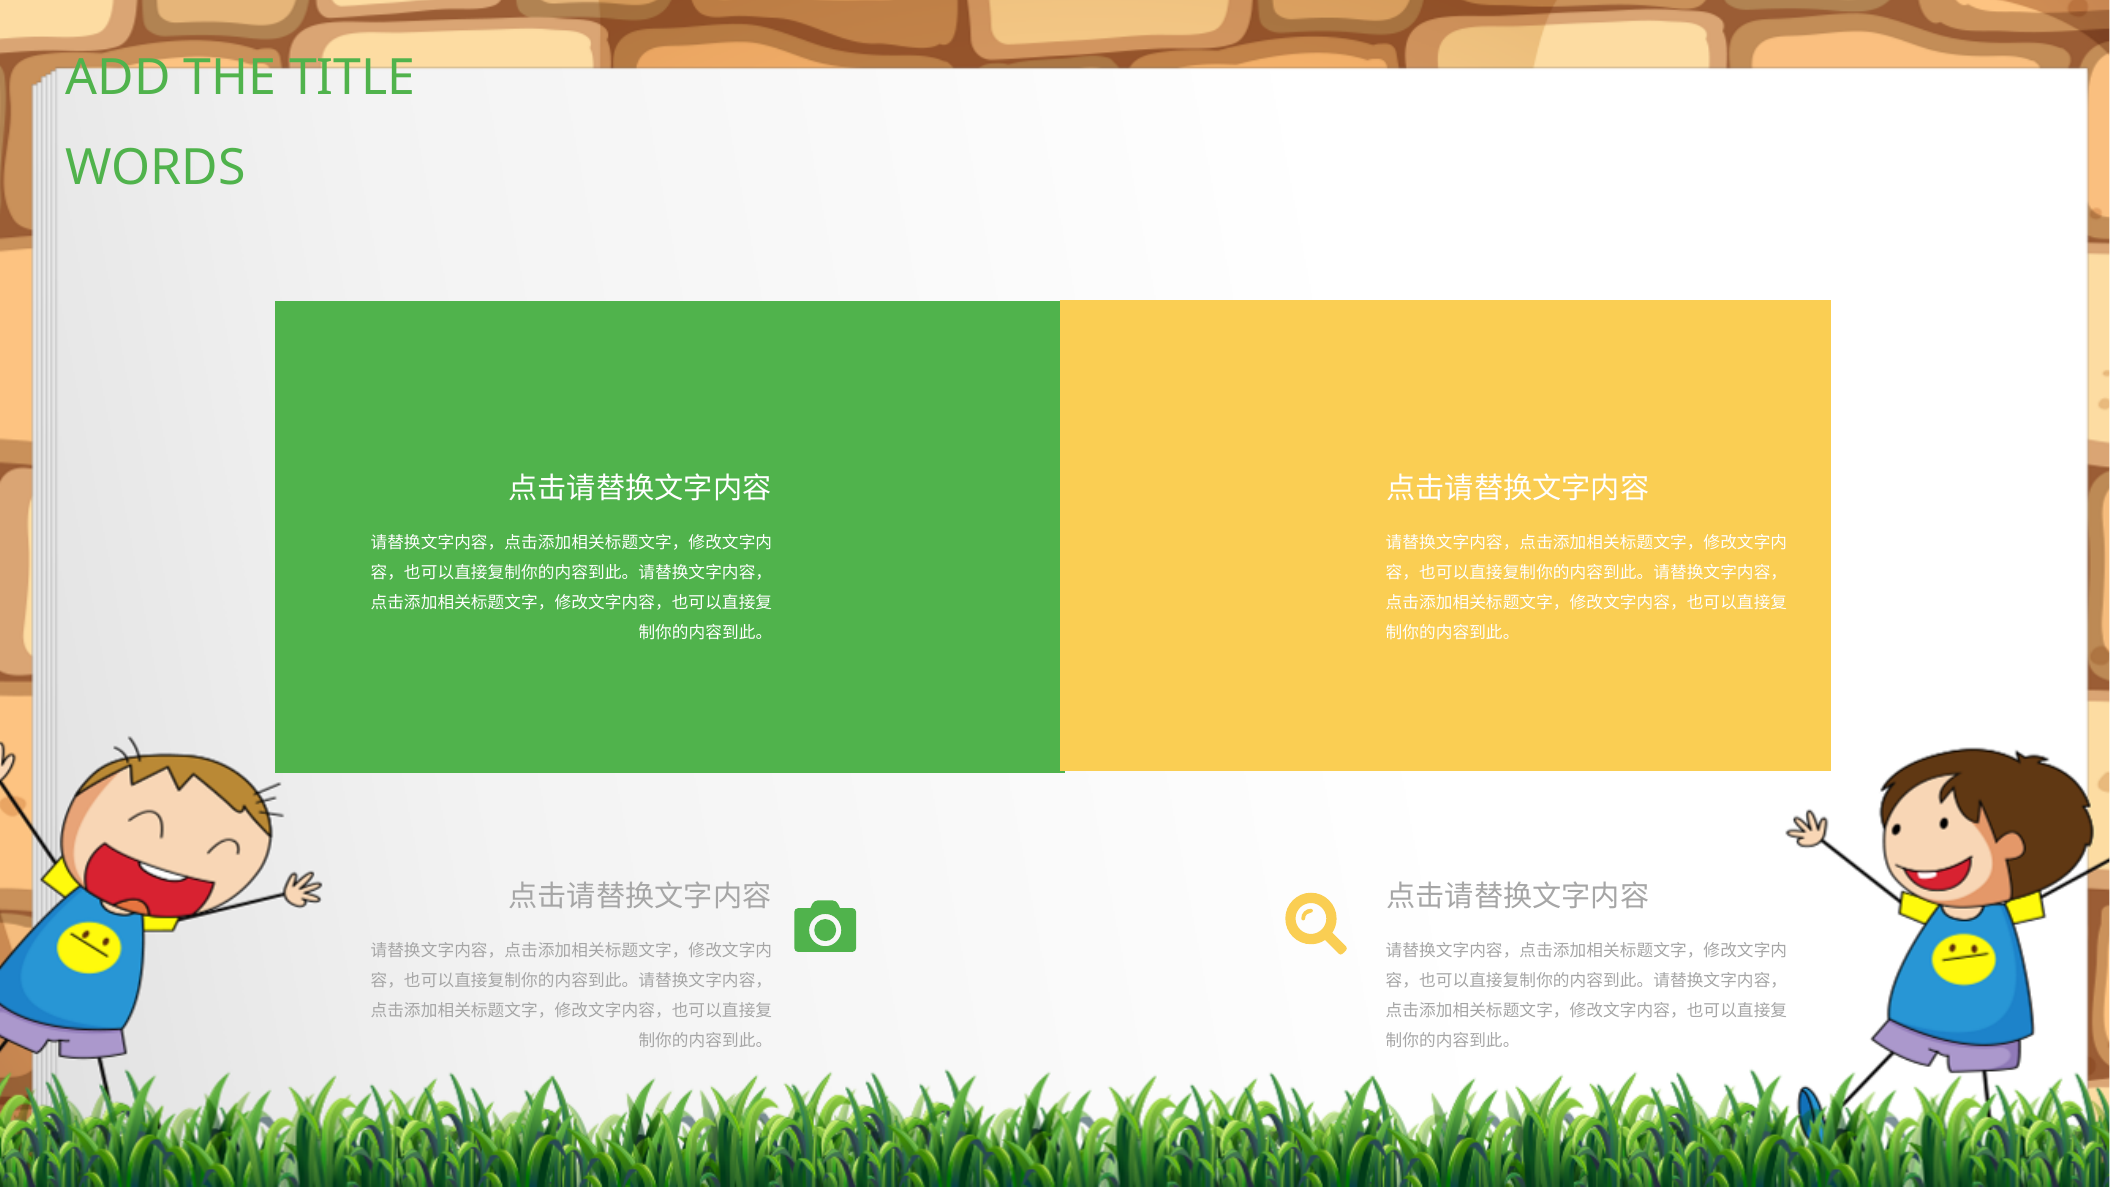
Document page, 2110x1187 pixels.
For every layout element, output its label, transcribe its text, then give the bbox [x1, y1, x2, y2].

text_box [1285, 892, 1347, 955]
text_box 点击请替换文字内容 [1370, 869, 1667, 921]
text_box 请替换文字内容，点击添加相关标题文字，修改文字内容，也可以直接复制你的内容到此。请替换文字内容，点击添加相关标题文字，修改文字内容，也可以直接复制你的内容到此。 [344, 921, 789, 1058]
text_box 点击请替换文字内容 [491, 869, 788, 921]
picture [0, 0, 2110, 1187]
text_box [1060, 300, 1832, 772]
text_box 点击请替换文字内容 [1370, 461, 1667, 513]
text_box [274, 300, 1065, 773]
text_box 请替换文字内容，点击添加相关标题文字，修改文字内容，也可以直接复制你的内容到此。请替换文字内容，点击添加相关标题文字，修改文字内容，也可以直接复制你的内容到此。 [1369, 921, 1814, 1058]
text_box 请替换文字内容，点击添加相关标题文字，修改文字内容，也可以直接复制你的内容到此。请替换文字内容，点击添加相关标题文字，修改文字内容，也可以直接复制你的内容到此。 [344, 514, 789, 651]
text_box ADD THE TITLE WORDS [50, 7, 583, 202]
text_box [794, 900, 857, 952]
text_box 点击请替换文字内容 [491, 461, 788, 513]
text_box 请替换文字内容，点击添加相关标题文字，修改文字内容，也可以直接复制你的内容到此。请替换文字内容，点击添加相关标题文字，修改文字内容，也可以直接复制你的内容到此。 [1369, 514, 1814, 651]
